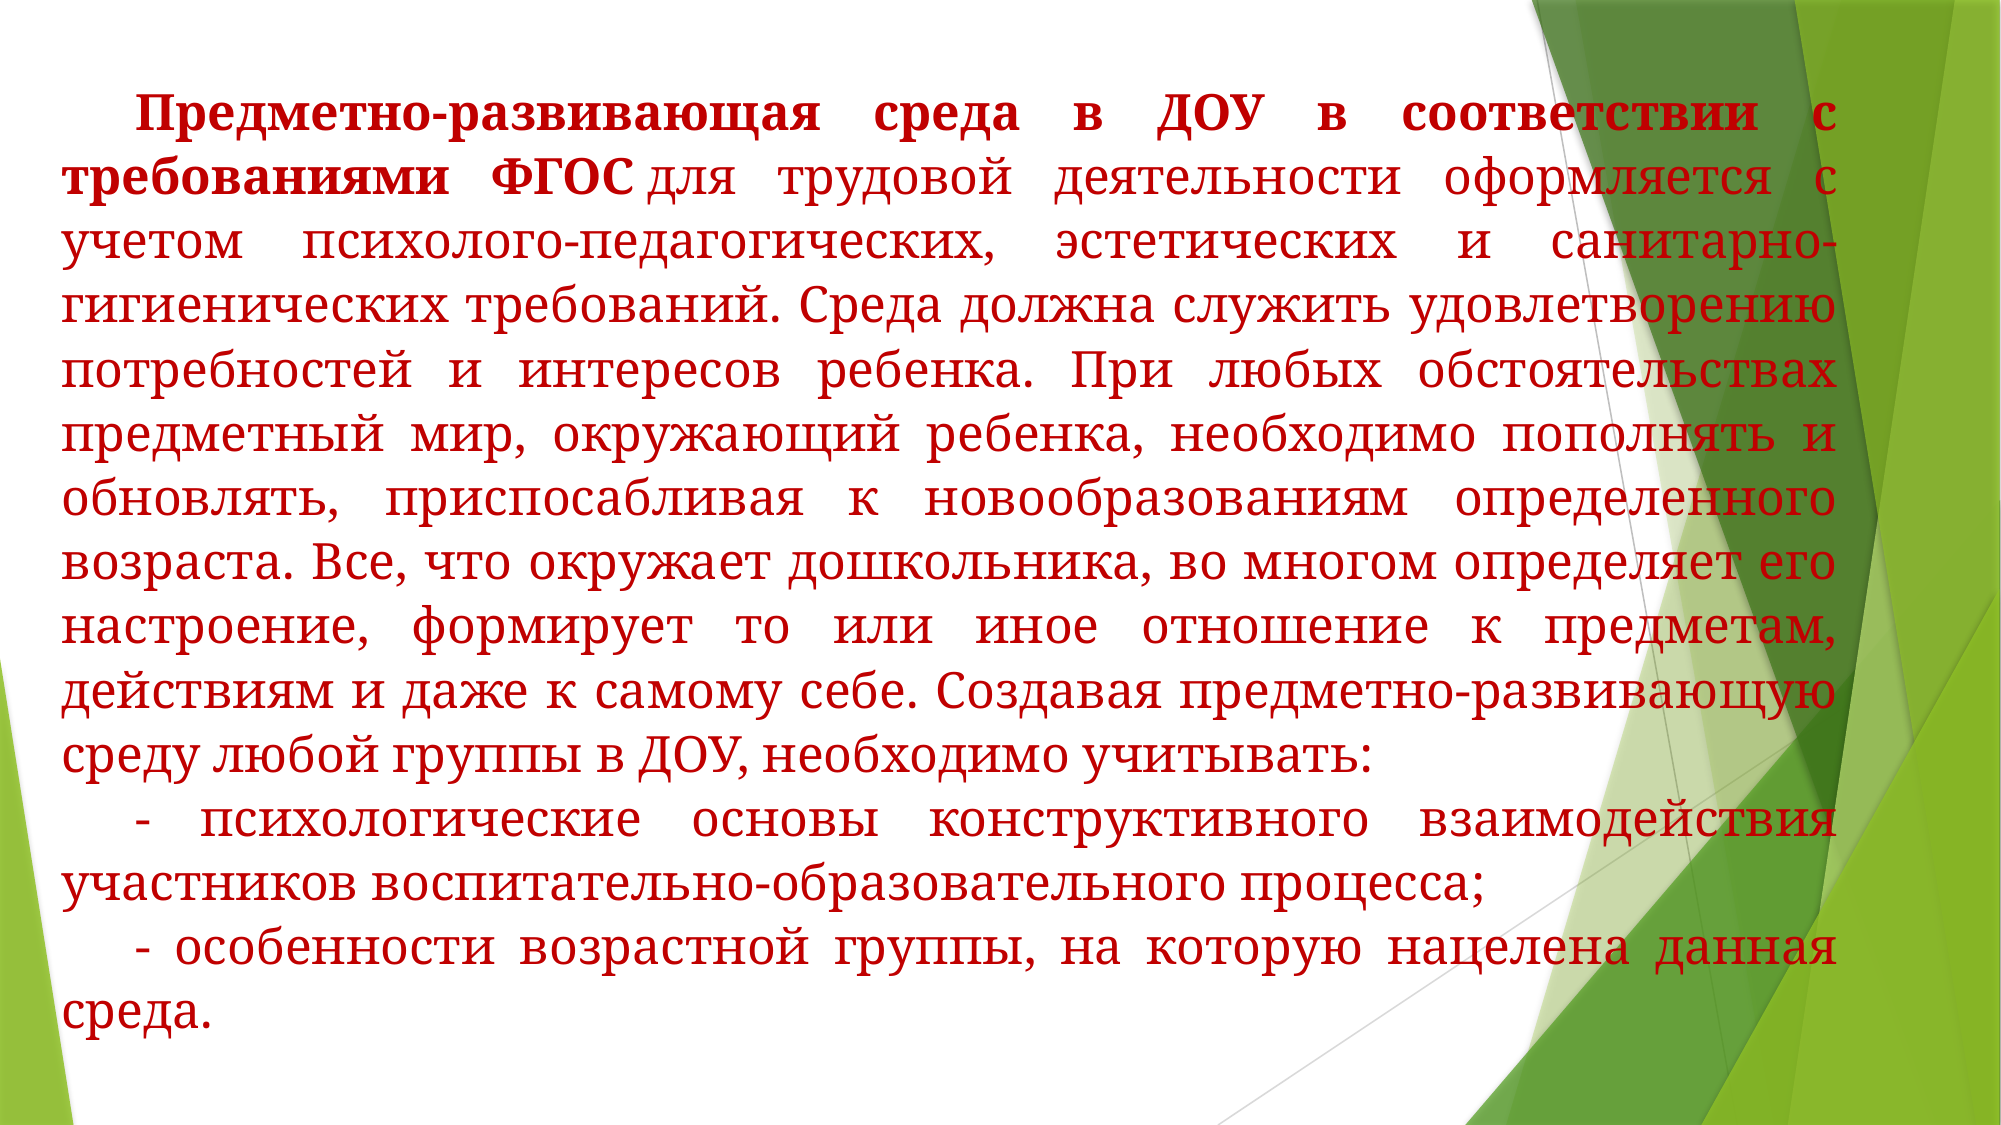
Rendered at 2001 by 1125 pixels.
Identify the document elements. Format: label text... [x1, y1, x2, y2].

text_box Предметно-развивающая среда в ДОУ в соответствии с требованиями ФГОС для трудовой деятельности оформляется с учетом психолого-педагогических, эстетических и санитарно-гигиенических требований. Среда должна служить удовлетворению потребностей и интересов ребенка. При любых обстоятельствах предметный мир, окружающий ребенка, необходимо пополнять и обновлять, приспосабливая к новообразованиям определенного возраста. Все, что окружает дошкольника, во многом определяет его настроение, формирует то или иное отношение к предметам, действиям и даже к самому себе. Создавая предметно-развивающую среду любой группы в ДОУ, необходимо учитывать: - психологические основы конструктивного взаимодействия участников воспитательно-образовательного процесса; - особенности возрастной группы, на которую нацелена данная среда. [46, 68, 1853, 1047]
